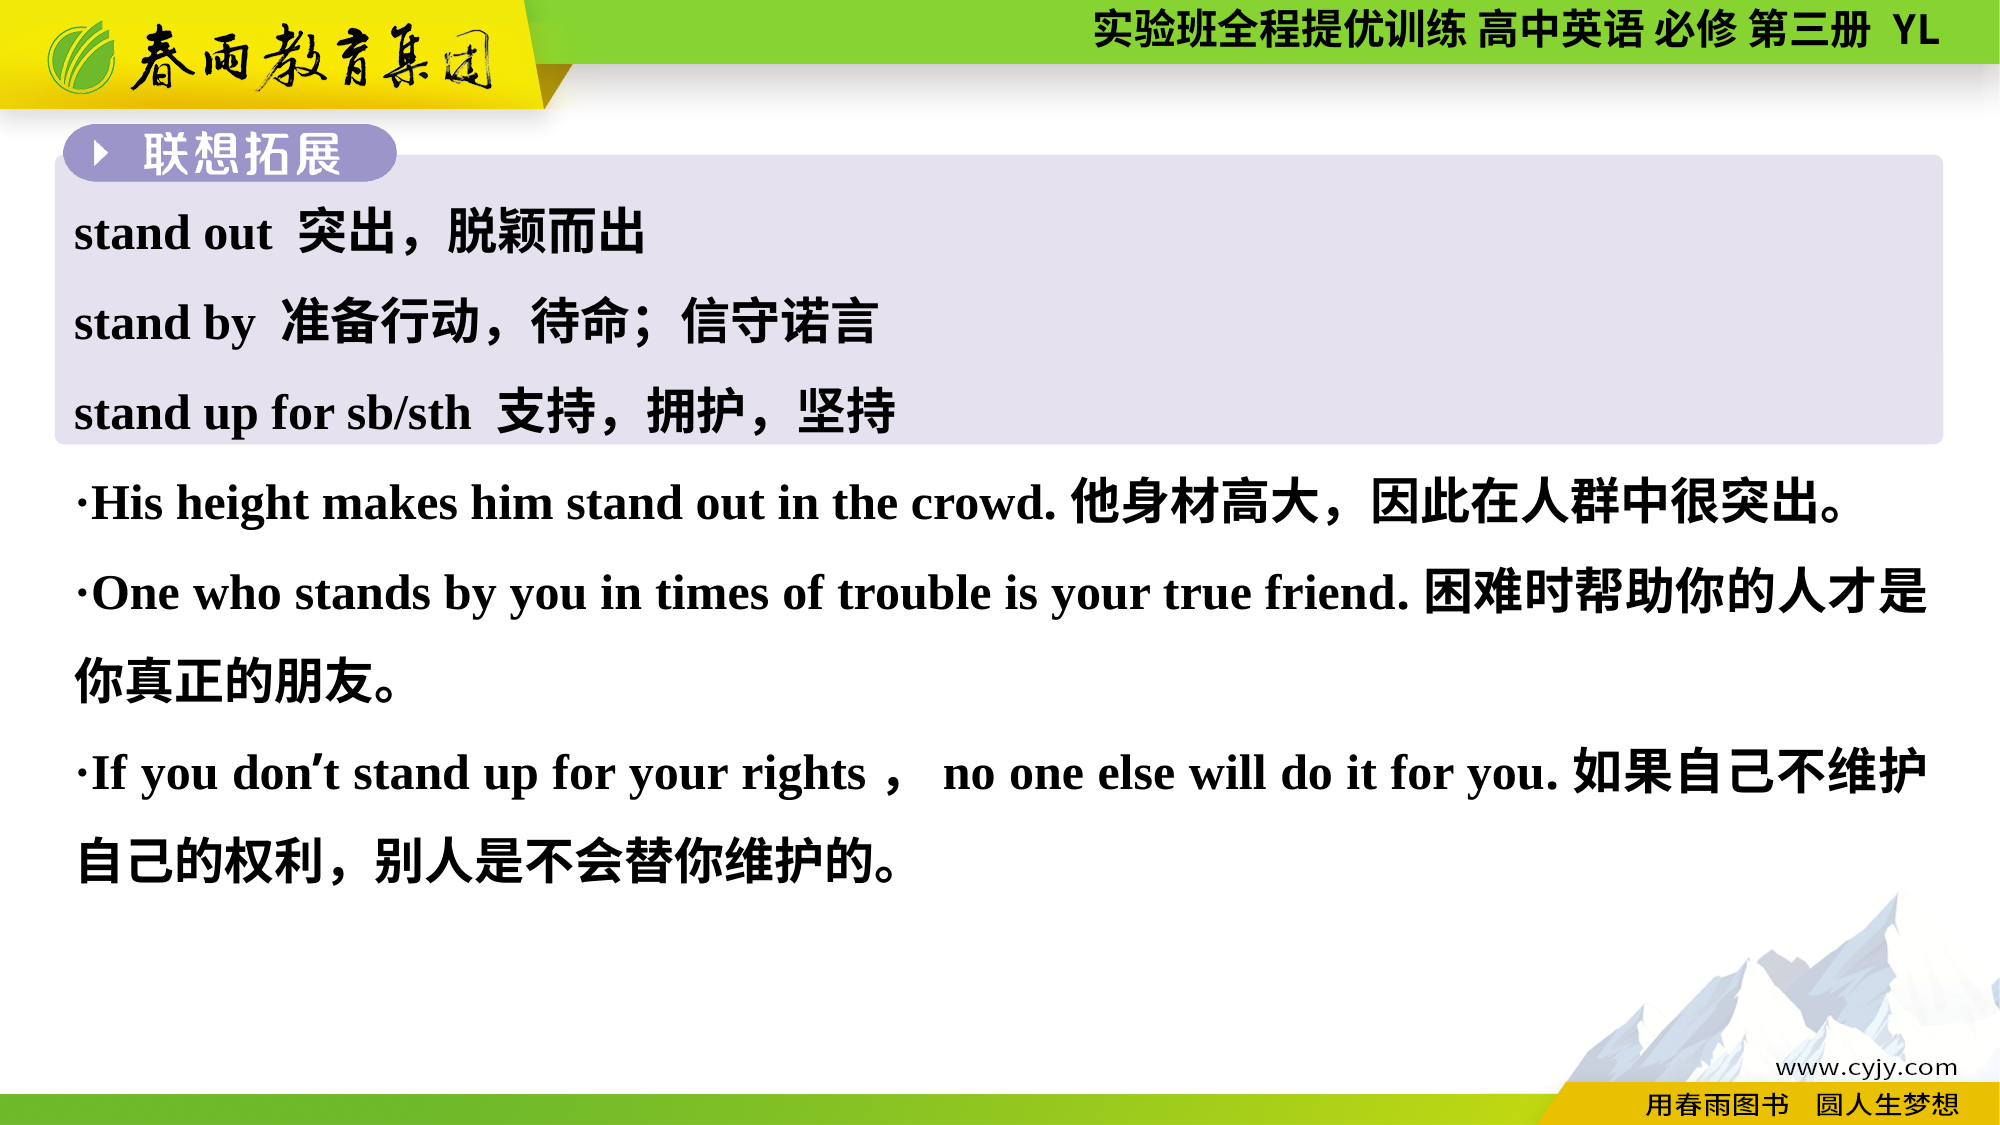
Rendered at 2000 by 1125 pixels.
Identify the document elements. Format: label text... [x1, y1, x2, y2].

picture [0, 0, 2000, 1125]
list stand out 突出，脱颖而出 stand by 准备行动，待命；信守诺言 stand up for sb/sth 支持，拥护，坚持 ·His height makes him stand out in the crowd.他身材高大，因此在人群中很突出。 ·One who stands by you in times of trouble is your true friend.困难时帮助你的人才是你真正的朋友。 ·If you don’t stand up for your rights，no one else will do it for you.如果自己不维护自己的权利，别人是不会替你维护的。 [59, 162, 1944, 894]
text_box [400, 154, 1943, 162]
text_box [54, 157, 59, 443]
